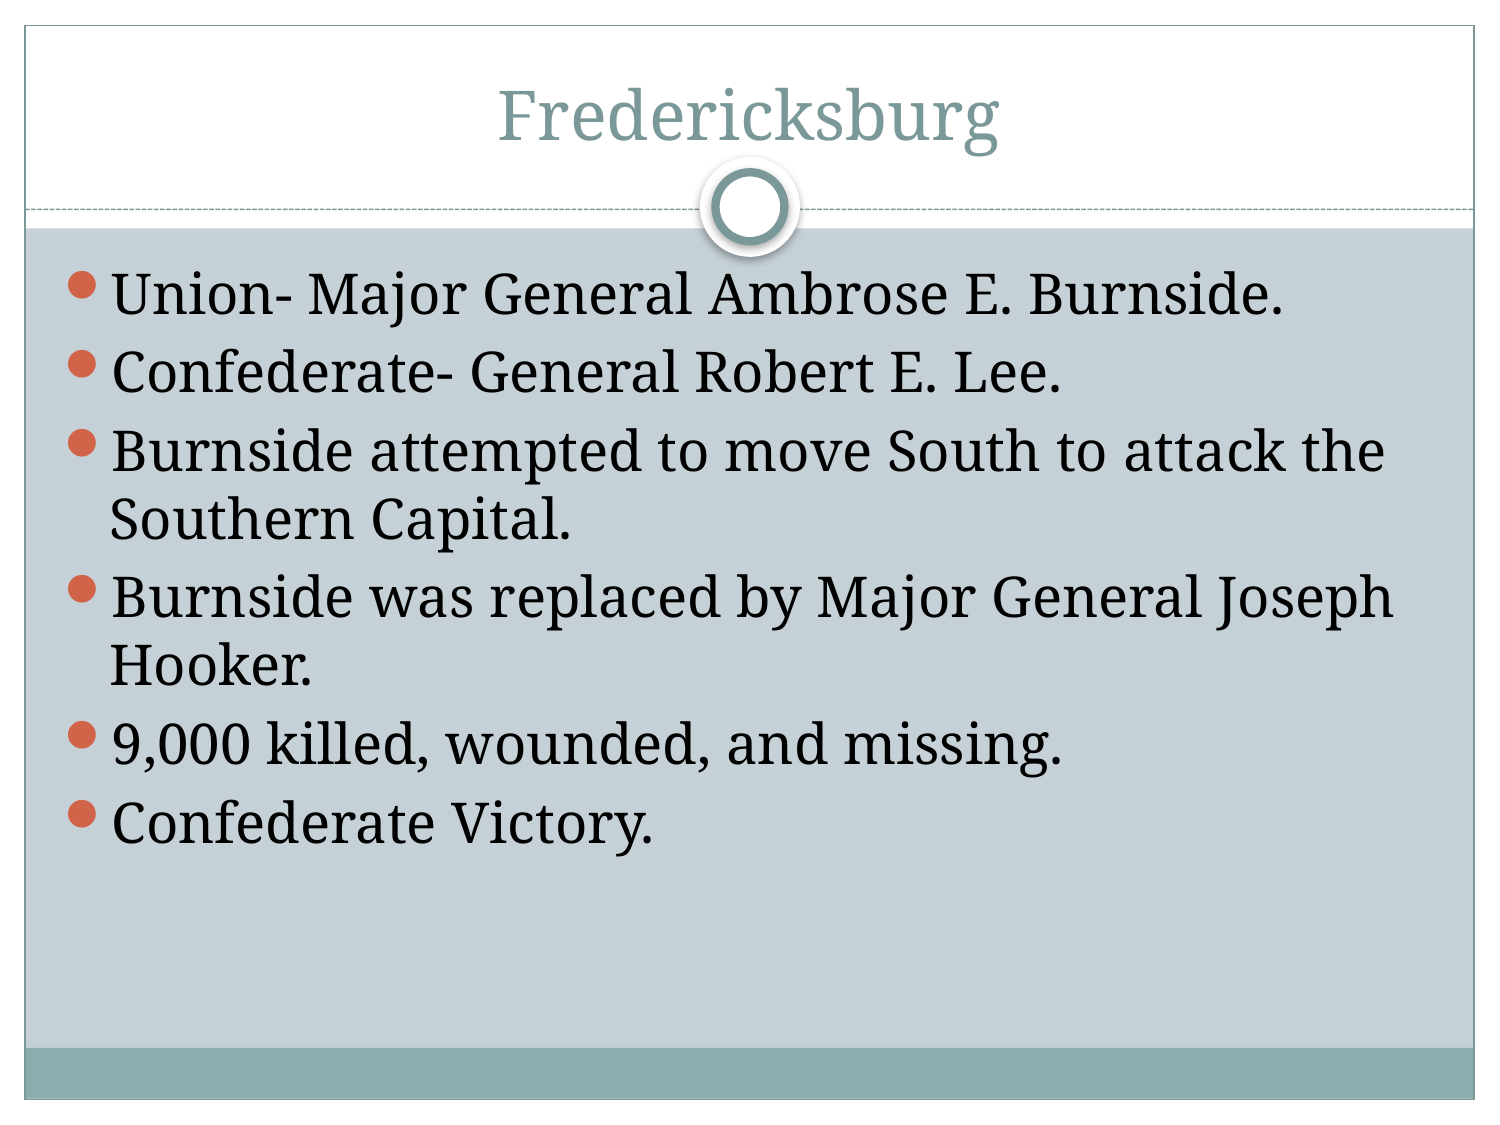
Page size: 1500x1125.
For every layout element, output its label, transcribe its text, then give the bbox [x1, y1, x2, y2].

text_box [19, 0, 199, 53]
text_box [19, 53, 195, 132]
list Union- Major General Ambrose E. Burnside. Confederate- General Robert E. Lee. Burnside attempted to move South to attack the Southern Capital. Burnside was replaced by Major General Joseph Hooker. 9,000 killed, wounded, and missing. Confederate Victory. [49, 250, 1445, 1001]
title Fredericksburg [49, 37, 1450, 162]
